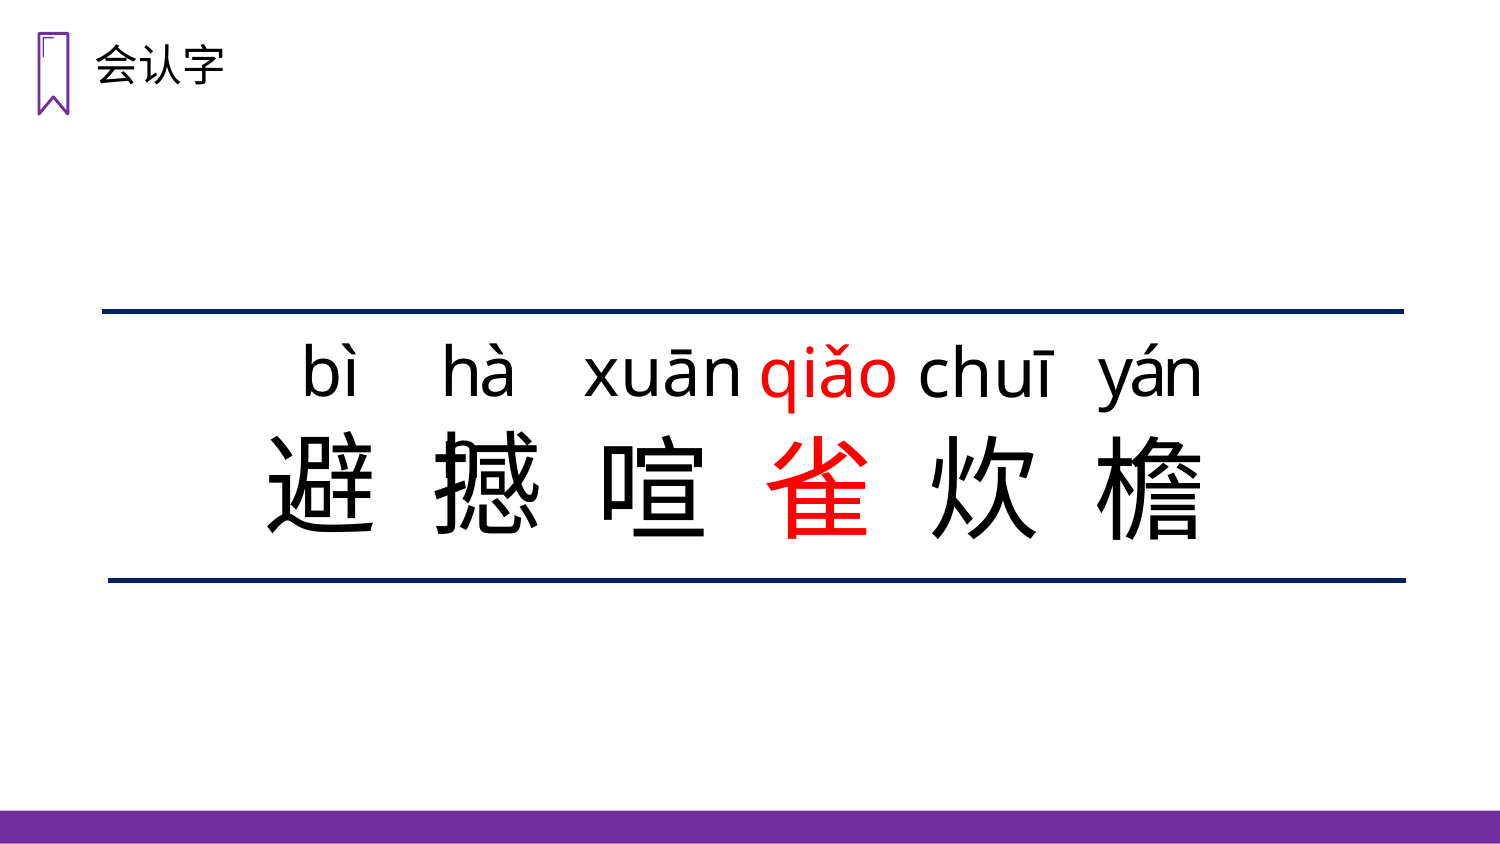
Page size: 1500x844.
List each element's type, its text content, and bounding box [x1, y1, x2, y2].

text_box 炊 [916, 417, 1063, 559]
text_box 会认字 [83, 32, 238, 96]
text_box qiǎo [747, 322, 906, 417]
text_box yán [1087, 321, 1244, 416]
text_box 雀 [750, 417, 897, 559]
text_box 避 [252, 408, 400, 555]
text_box [22, 223, 1458, 666]
text_box chuī [906, 322, 1091, 417]
text_box bì [271, 321, 398, 416]
text_box 檐 [1082, 416, 1229, 560]
text_box 喧 [584, 416, 731, 559]
text_box hàn [429, 321, 566, 498]
text_box 撼 [418, 408, 565, 555]
text_box xuān [572, 321, 761, 416]
